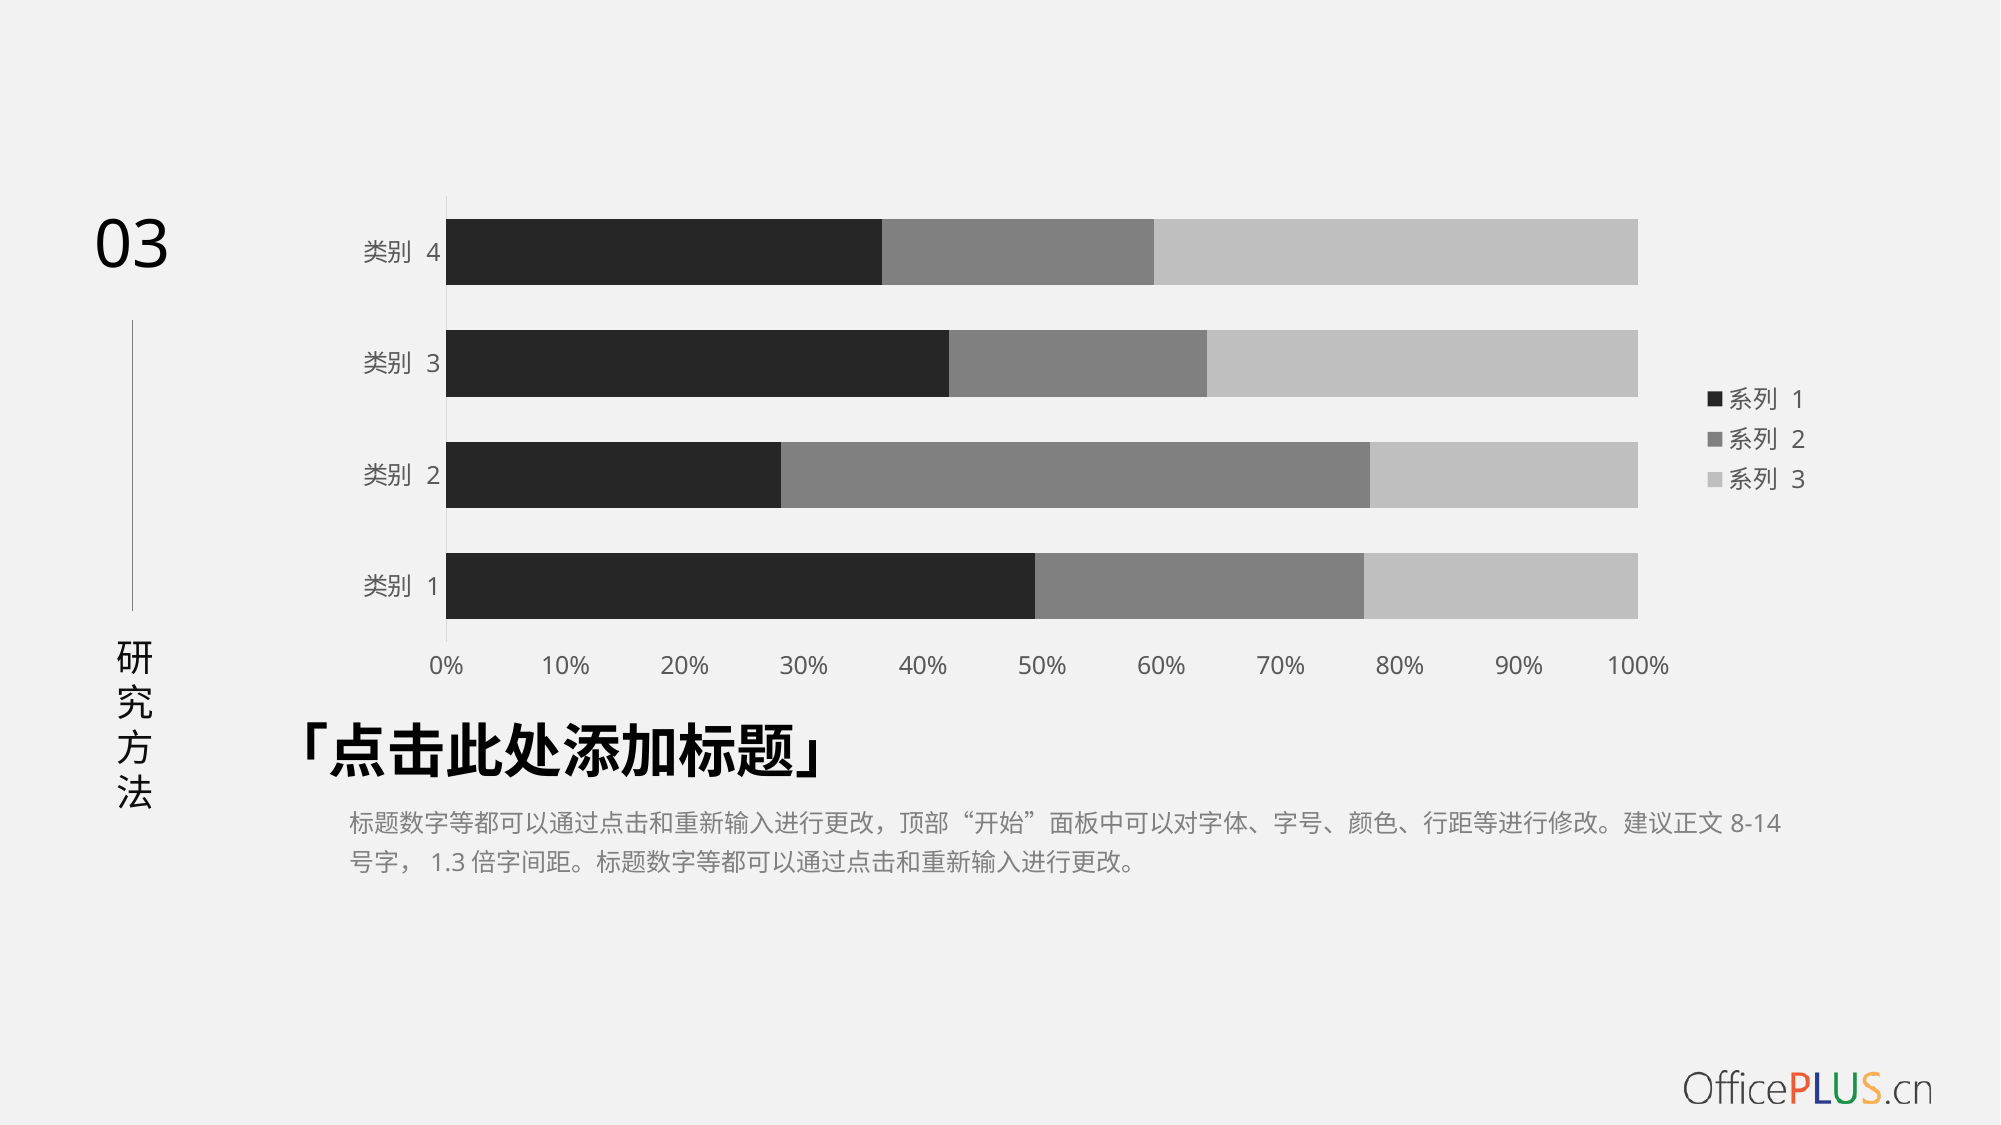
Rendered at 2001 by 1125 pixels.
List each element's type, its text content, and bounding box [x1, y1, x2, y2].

text_box 研究方法 [101, 626, 164, 822]
picture [1684, 1070, 1931, 1104]
chart [333, 186, 1827, 693]
text_box 标题数字等都可以通过点击和重新输入进行更改，顶部“开始”面板中可以对字体、字号、颜色、行距等进行修改。建议正文8-14号字，1.3倍字间距。标题数字等都可以通过点击和重新输入进行更改。 [334, 790, 1827, 884]
text_box 03 [79, 193, 186, 289]
text_box 「点击此处添加标题」 [256, 706, 937, 792]
